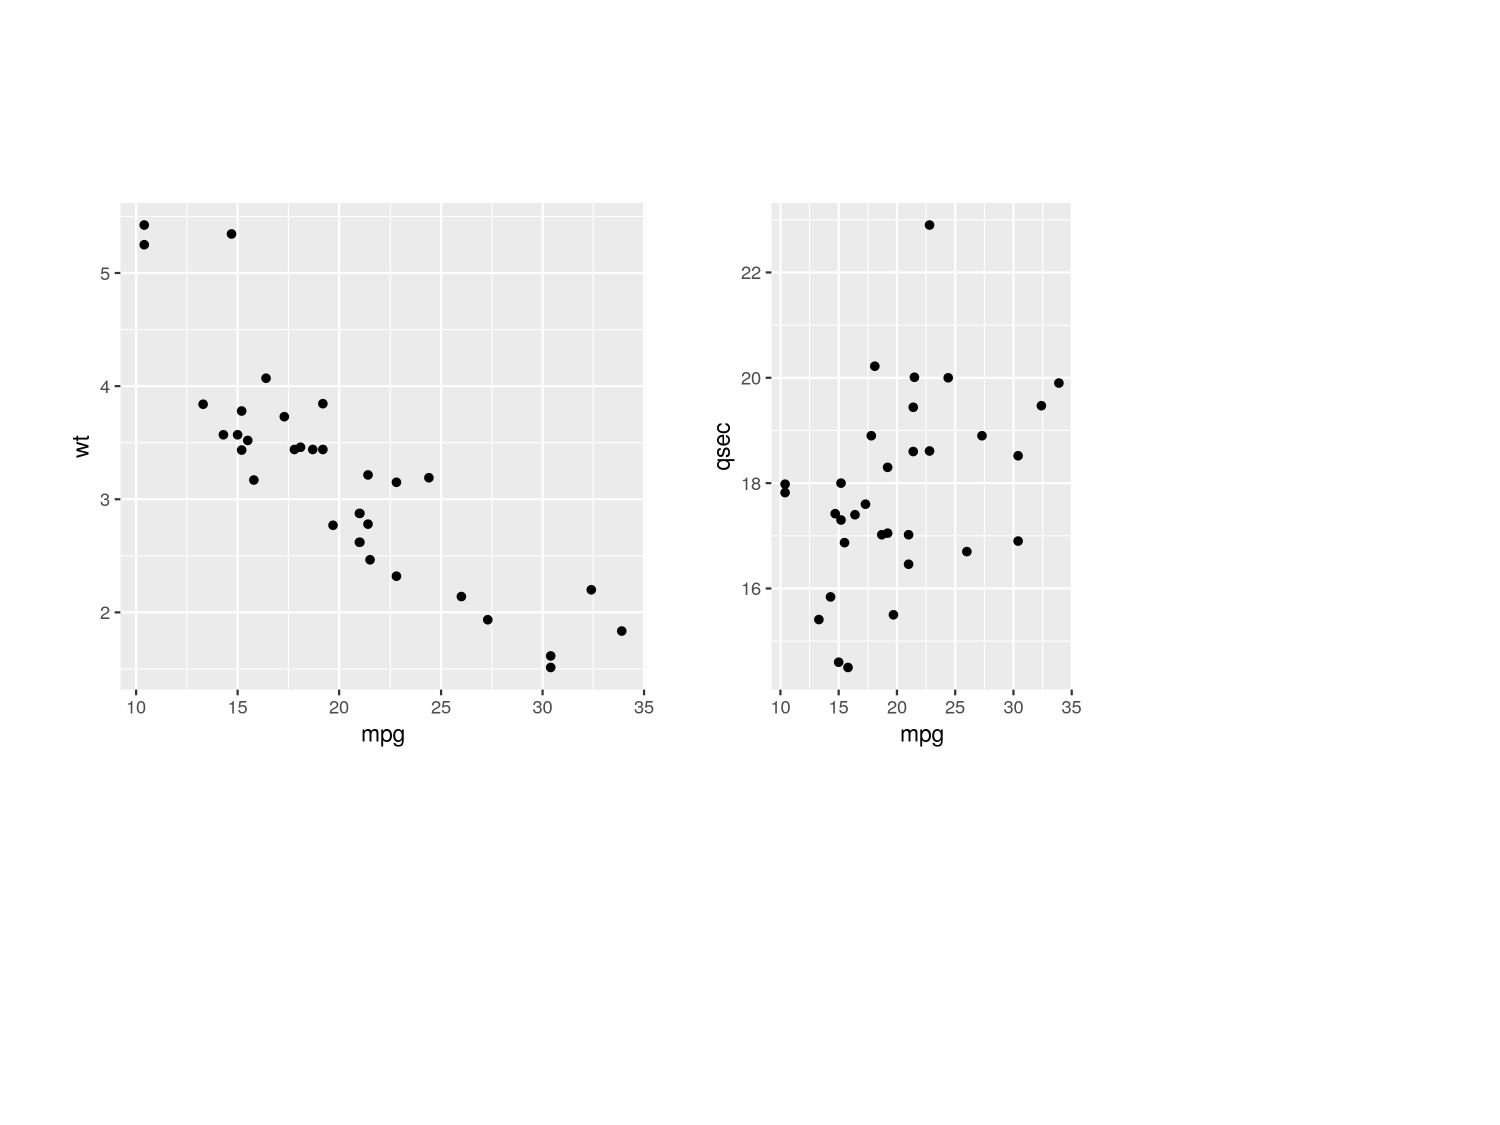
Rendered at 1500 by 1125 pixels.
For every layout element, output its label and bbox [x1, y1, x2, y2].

picture [701, 190, 1084, 759]
picture [59, 190, 657, 759]
